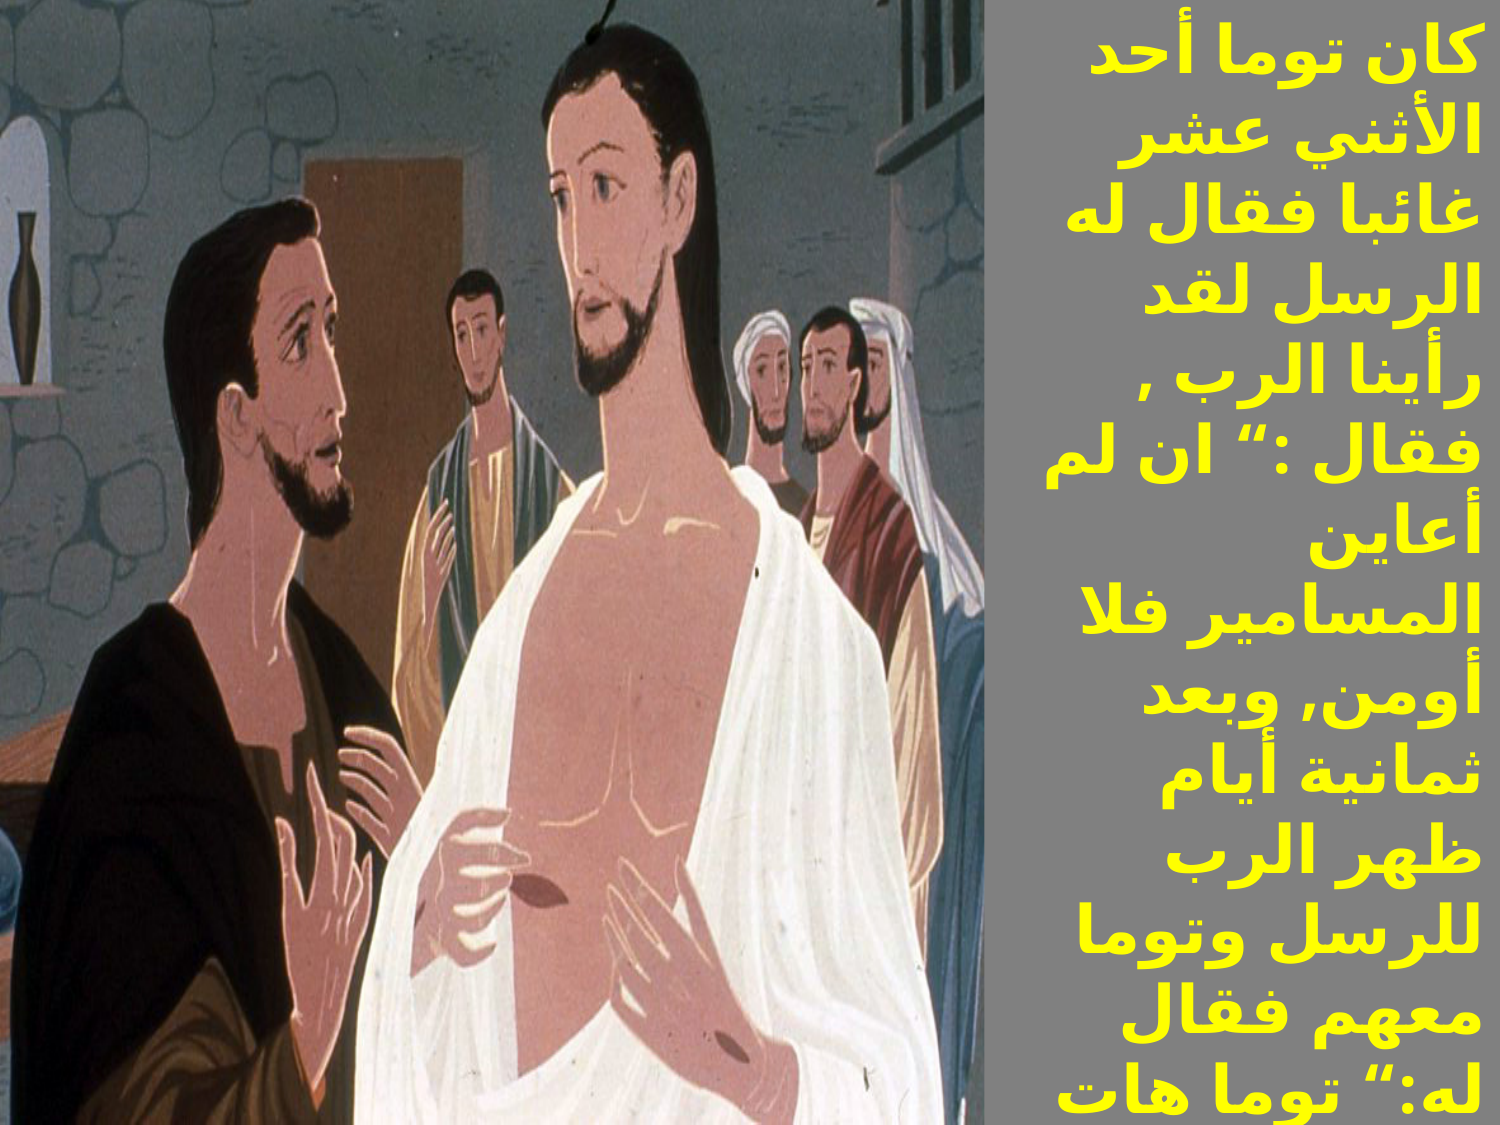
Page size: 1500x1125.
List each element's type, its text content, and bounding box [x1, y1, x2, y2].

picture [0, 0, 985, 1125]
text_box كان توما أحد الأثني عشر غائبا فقال له الرسل لقد رأينا الرب , فقال :“ ان لم أعاين المسامير فلا أومن, وبعد ثمانية أيام ظهر الرب للرسل وتوما معهم فقال له:“ توما هات يدك وضعها في جنبي وكن مؤمنا“ فأجاب :“ ربي والهي فقال يسوع :“ طوبى للذين يؤمنون ولم يروا“. [985, 0, 1500, 1125]
